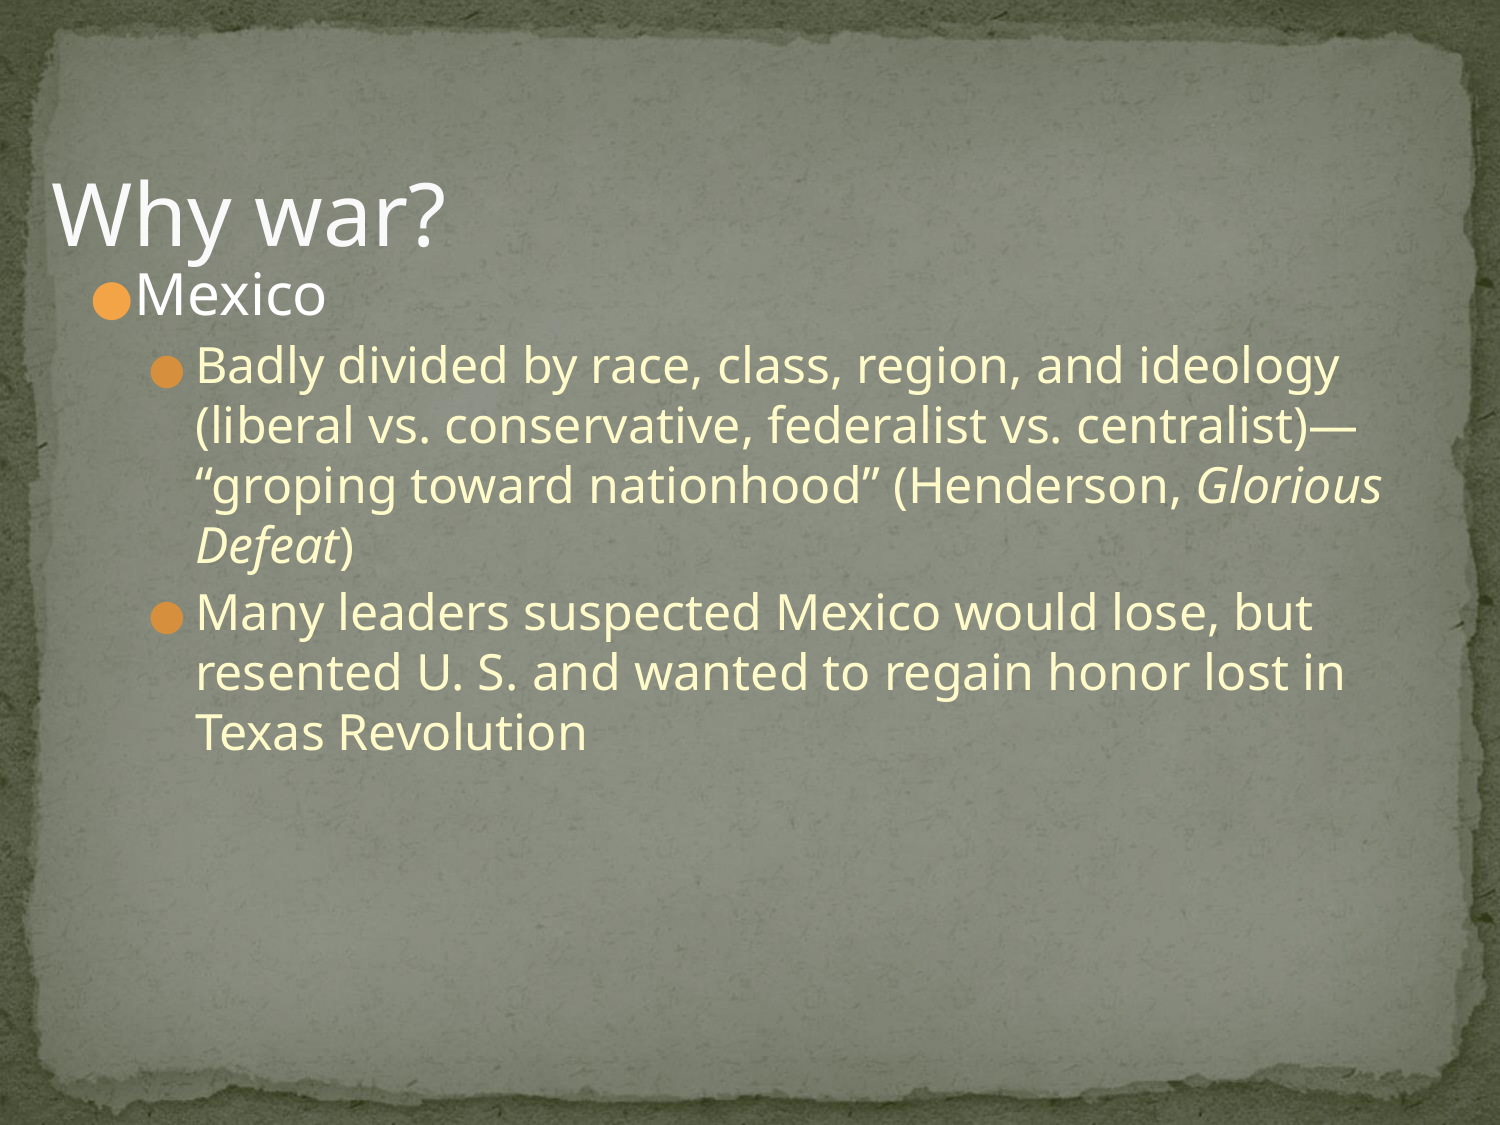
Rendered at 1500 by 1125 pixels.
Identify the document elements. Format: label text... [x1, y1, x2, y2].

title Why war? [36, 24, 1425, 272]
list Mexico Badly divided by race, class, region, and ideology (liberal vs. conservative, federalist vs. centralist)— “groping toward nationhood” (Henderson, Glorious Defeat) Many leaders suspected Mexico would lose, but resented U. S. and wanted to regain honor lost in Texas Revolution [75, 272, 1425, 1000]
picture [0, 0, 1500, 1125]
